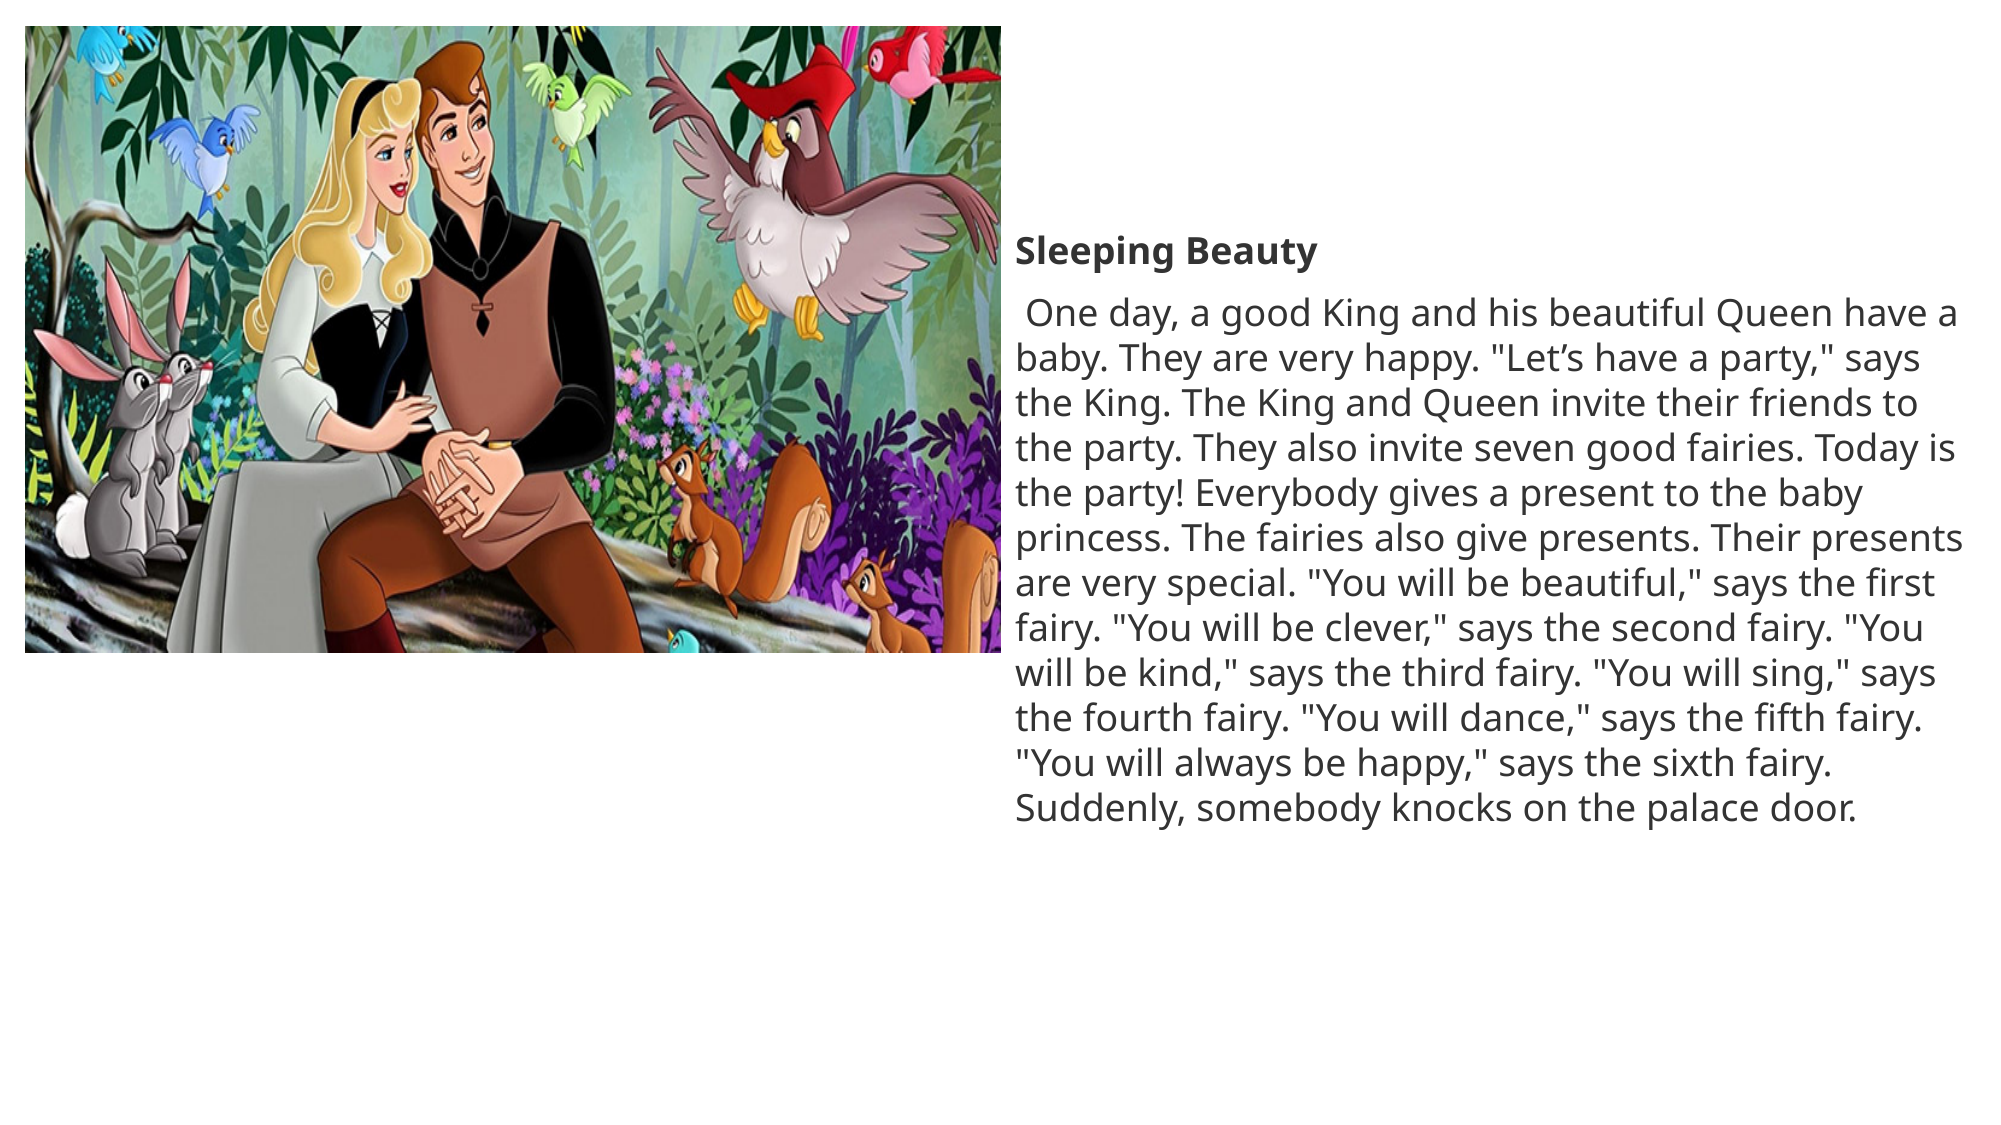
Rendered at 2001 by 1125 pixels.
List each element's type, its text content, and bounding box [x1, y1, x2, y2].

text_box Sleeping Beauty One day, a good King and his beautiful Queen have a baby. They are very happy. "Let’s have a party," says the King. The King and Queen invite their friends to the party. They also invite seven good fairies. Today is the party! Everybody gives a present to the baby princess. The fairies also give presents. Their presents are very special. "You will be beautiful," says the first fairy. "You will be clever," says the second fairy. "You will be kind," says the third fairy. "You will sing," says the fourth fairy. "You will dance," says the fifth fairy. "You will always be happy," says the sixth fairy. Suddenly, somebody knocks on the palace door. [1000, 216, 2000, 881]
picture [25, 26, 1001, 653]
